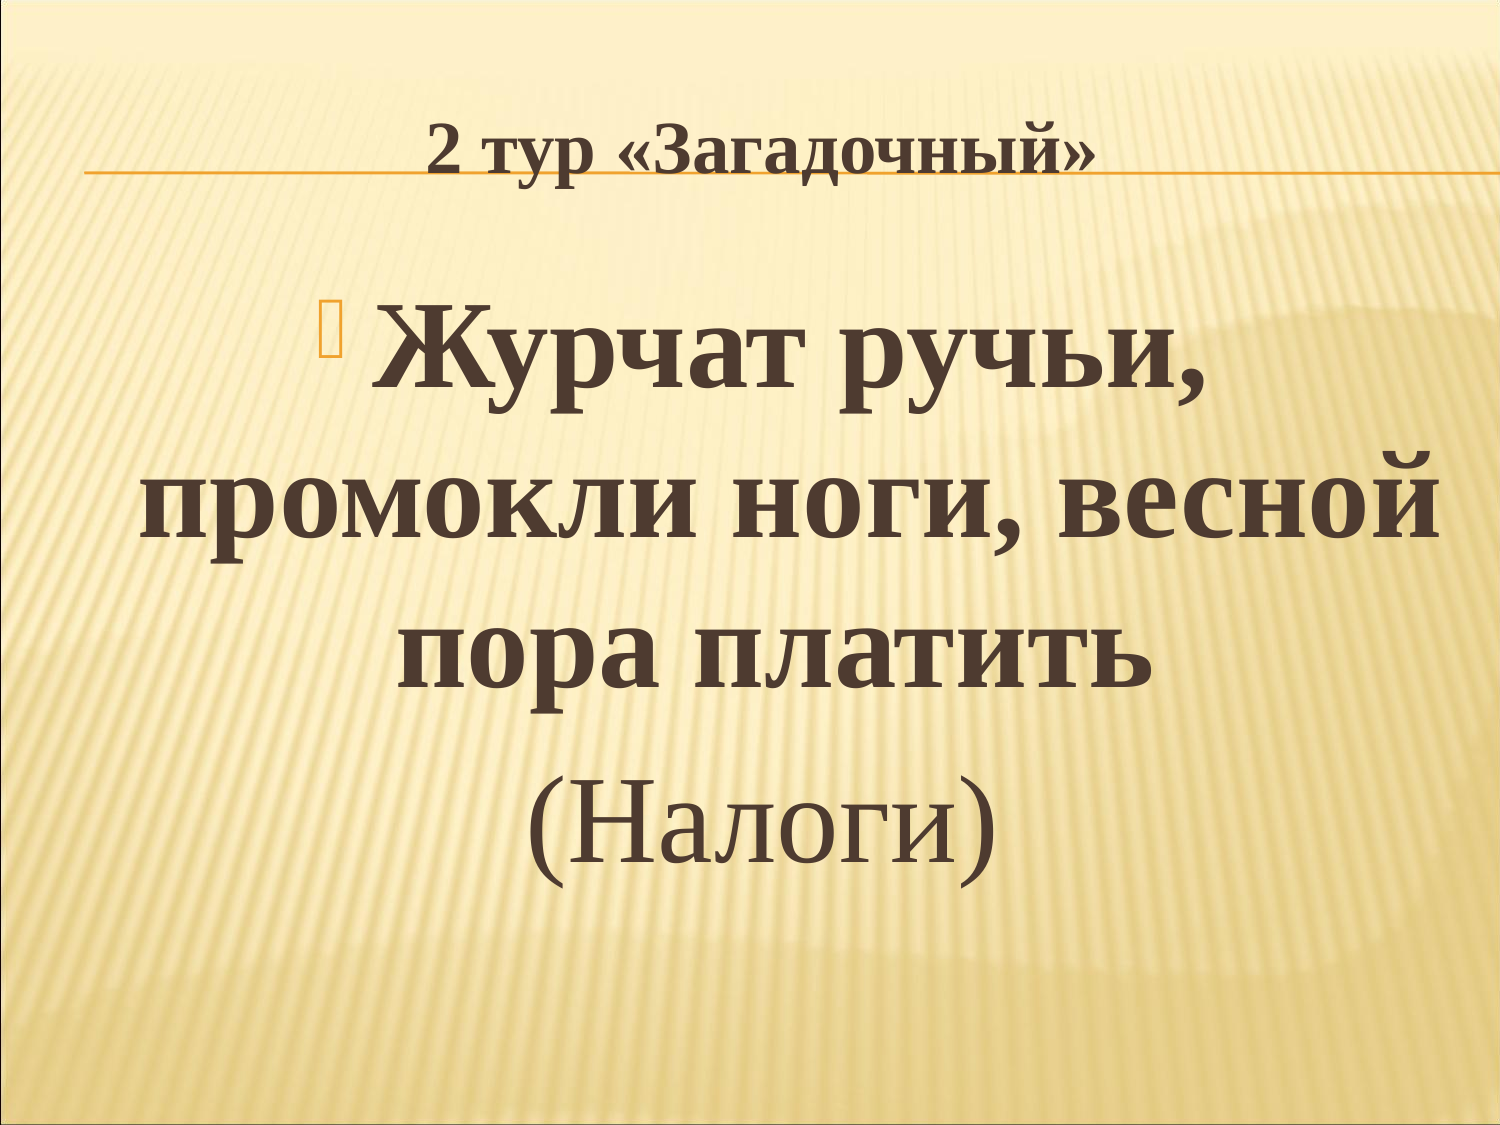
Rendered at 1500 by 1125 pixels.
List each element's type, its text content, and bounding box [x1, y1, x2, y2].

list Журчат ручьи, промокли ноги, весной пора платить (Налоги) [50, 254, 1475, 998]
picture [0, 0, 1500, 1125]
title 2 тур «Загадочный» [50, 75, 1475, 213]
